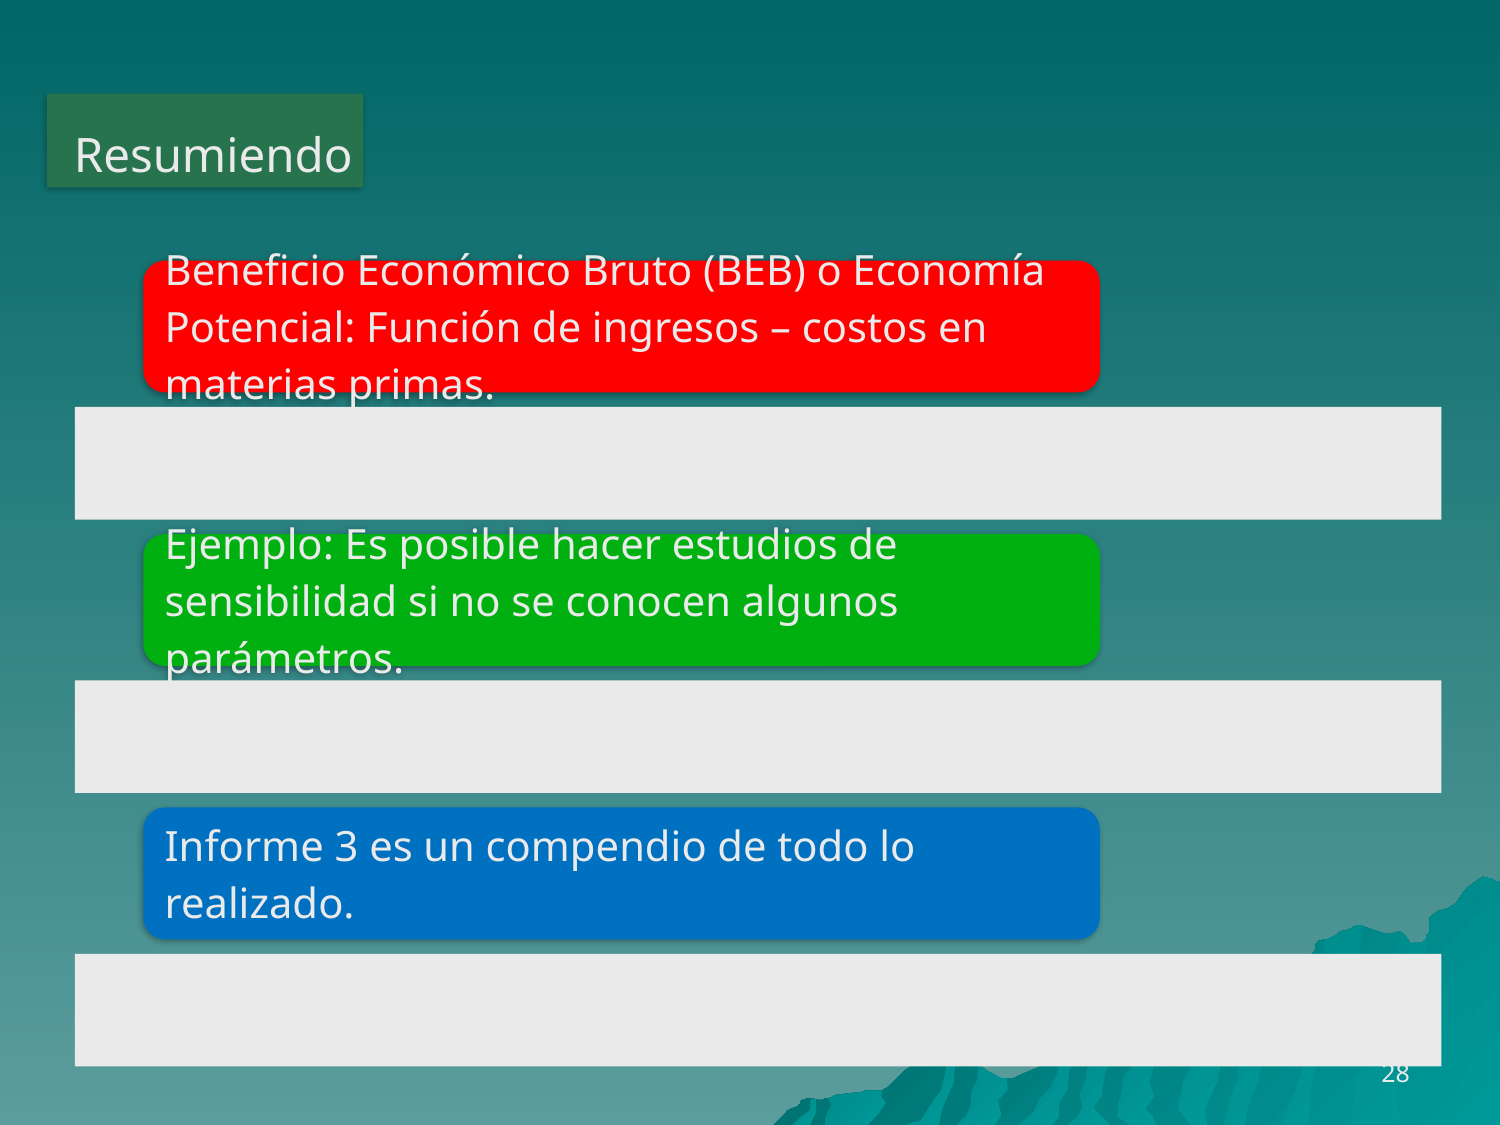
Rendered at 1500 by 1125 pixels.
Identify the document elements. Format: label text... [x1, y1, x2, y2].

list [74, 245, 1442, 1067]
text_box Resumiendo [46, 93, 364, 188]
slide_number 28 [1074, 1074, 1426, 1100]
